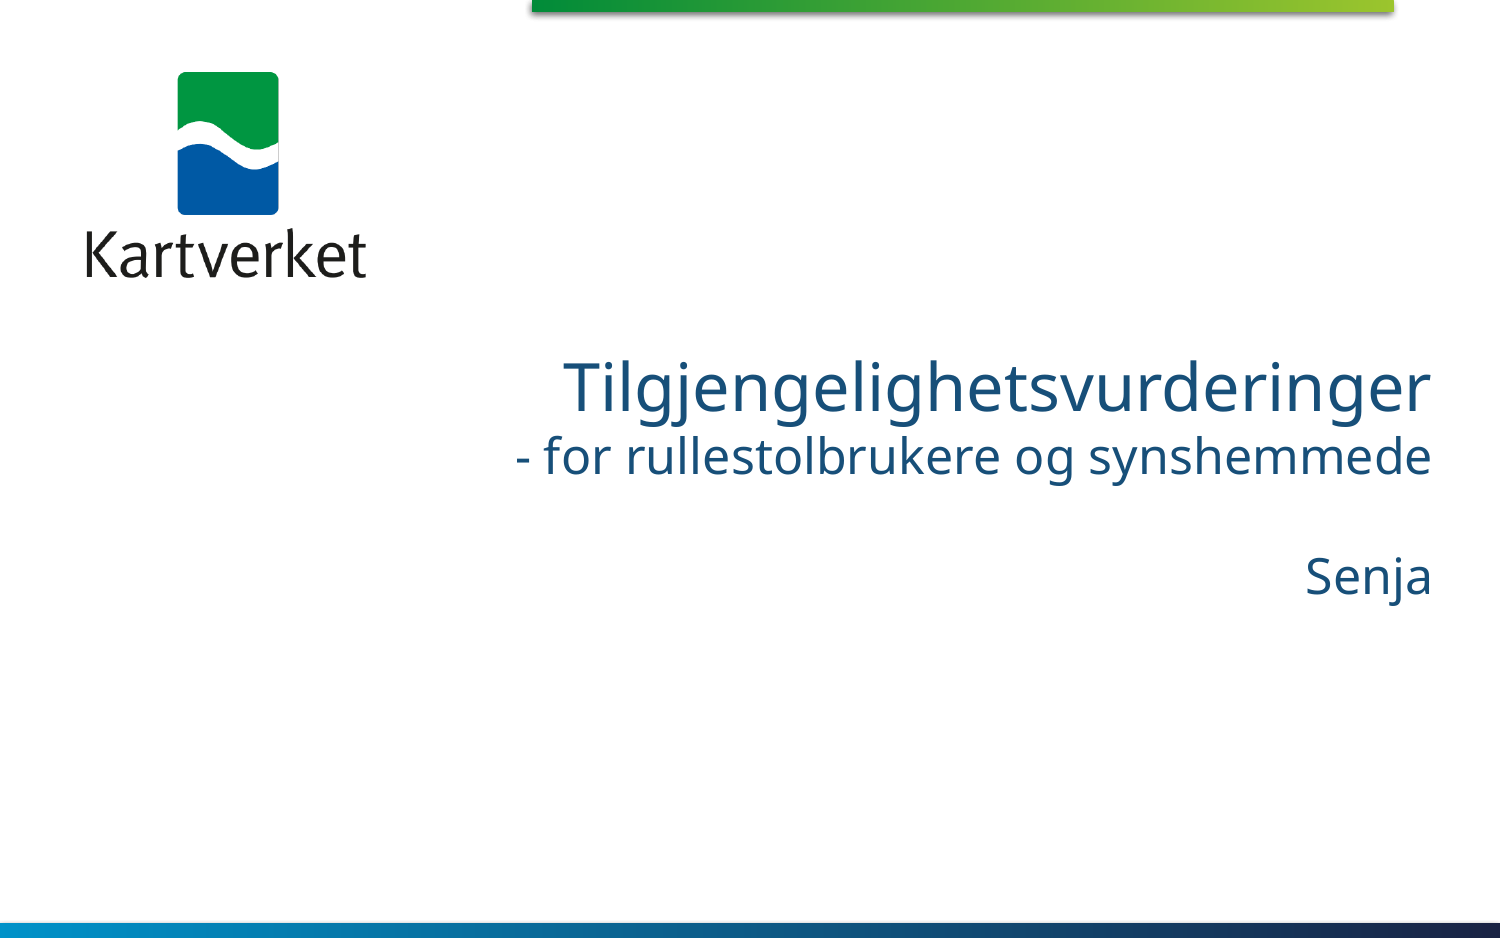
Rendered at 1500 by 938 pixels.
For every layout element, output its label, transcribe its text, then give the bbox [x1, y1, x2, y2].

text_box Tilgjengelighetsvurderinger - for rullestolbrukere og synshemmede Senja [66, 337, 1449, 613]
